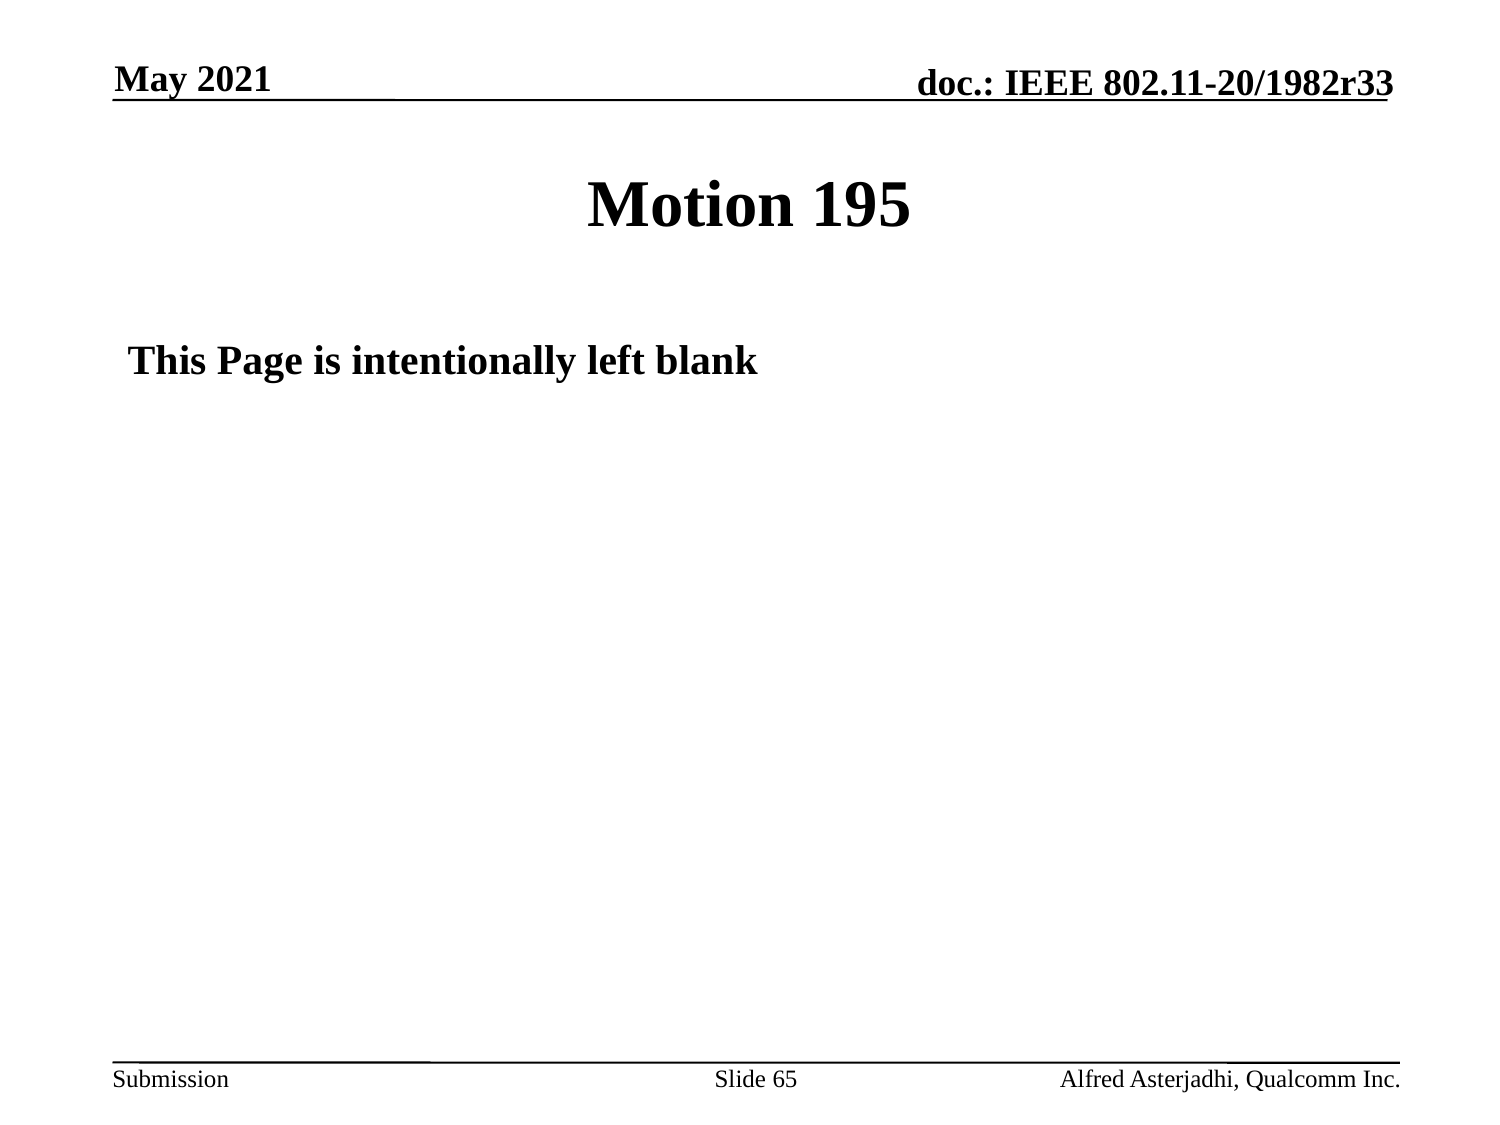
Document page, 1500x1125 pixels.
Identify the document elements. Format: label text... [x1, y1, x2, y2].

list This Page is intentionally left blank [112, 324, 1388, 1000]
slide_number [114, 54, 423, 100]
slide_number Slide 65 [712, 1061, 800, 1123]
footer Alfred Asterjadhi, Qualcomm Inc. [878, 1061, 1402, 1093]
title Motion 195 [112, 112, 1388, 288]
